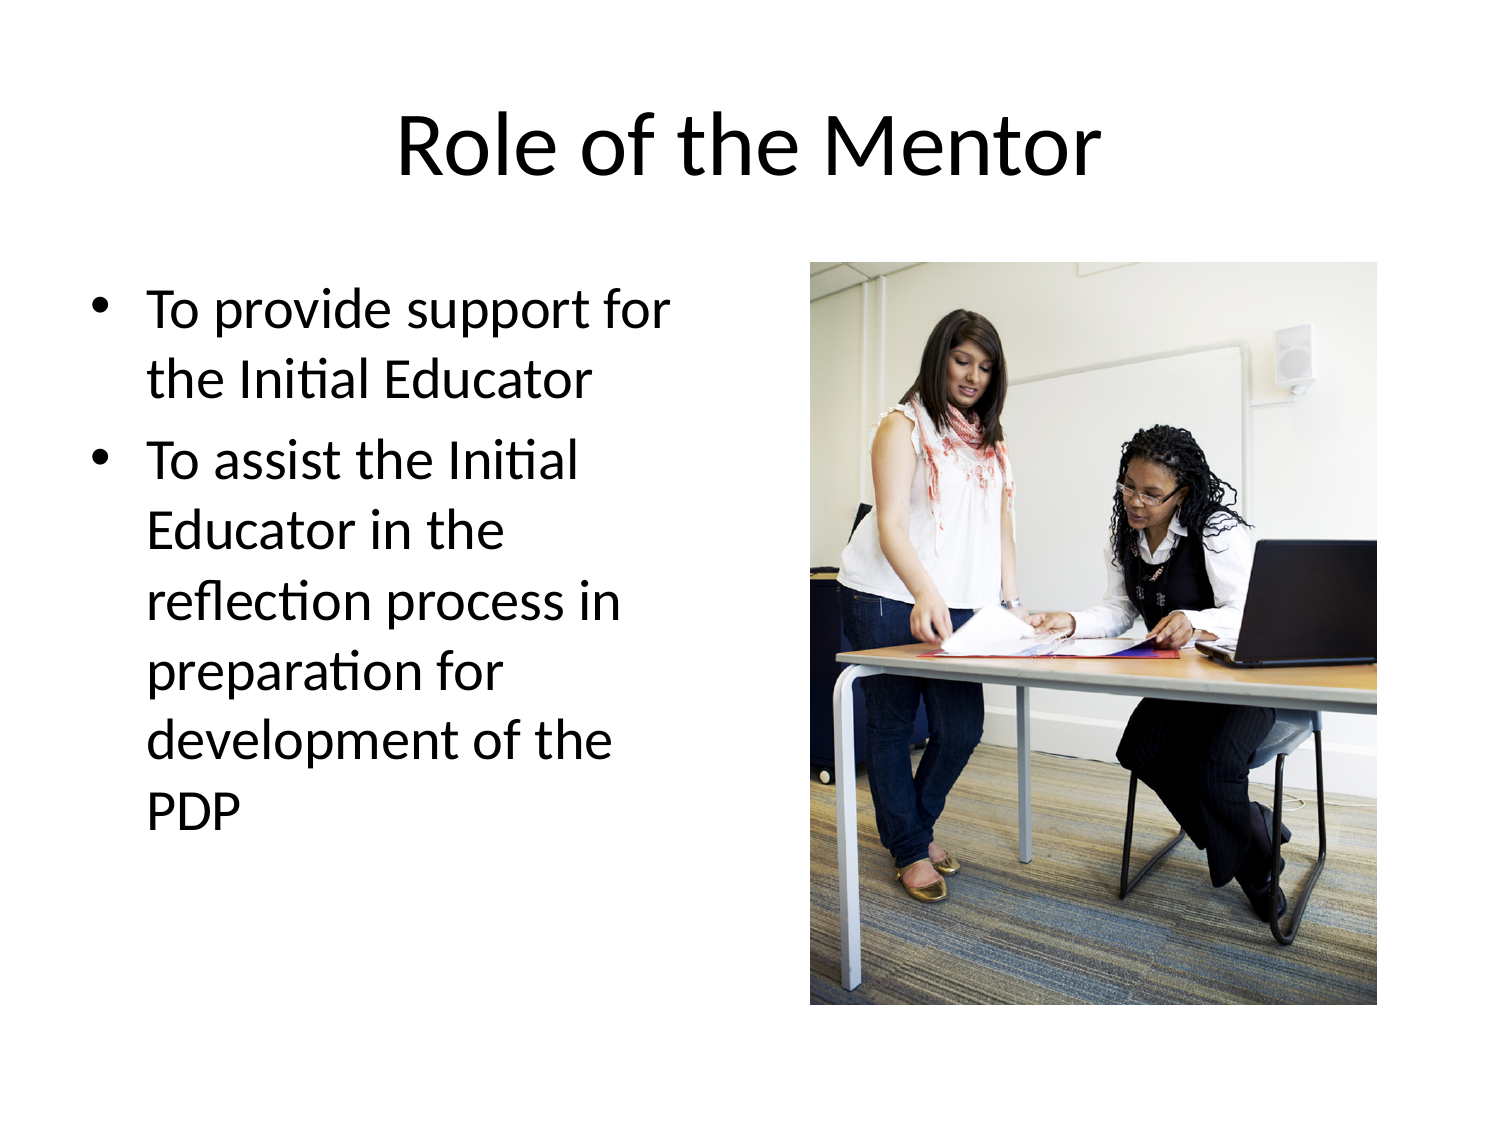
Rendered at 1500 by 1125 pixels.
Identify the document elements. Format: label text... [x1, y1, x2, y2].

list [810, 262, 1378, 1006]
title Role of the Mentor [75, 45, 1425, 233]
list To provide support for the Initial Educator To assist the Initial Educator in the reflection process in preparation for development of the PDP [75, 262, 738, 1005]
